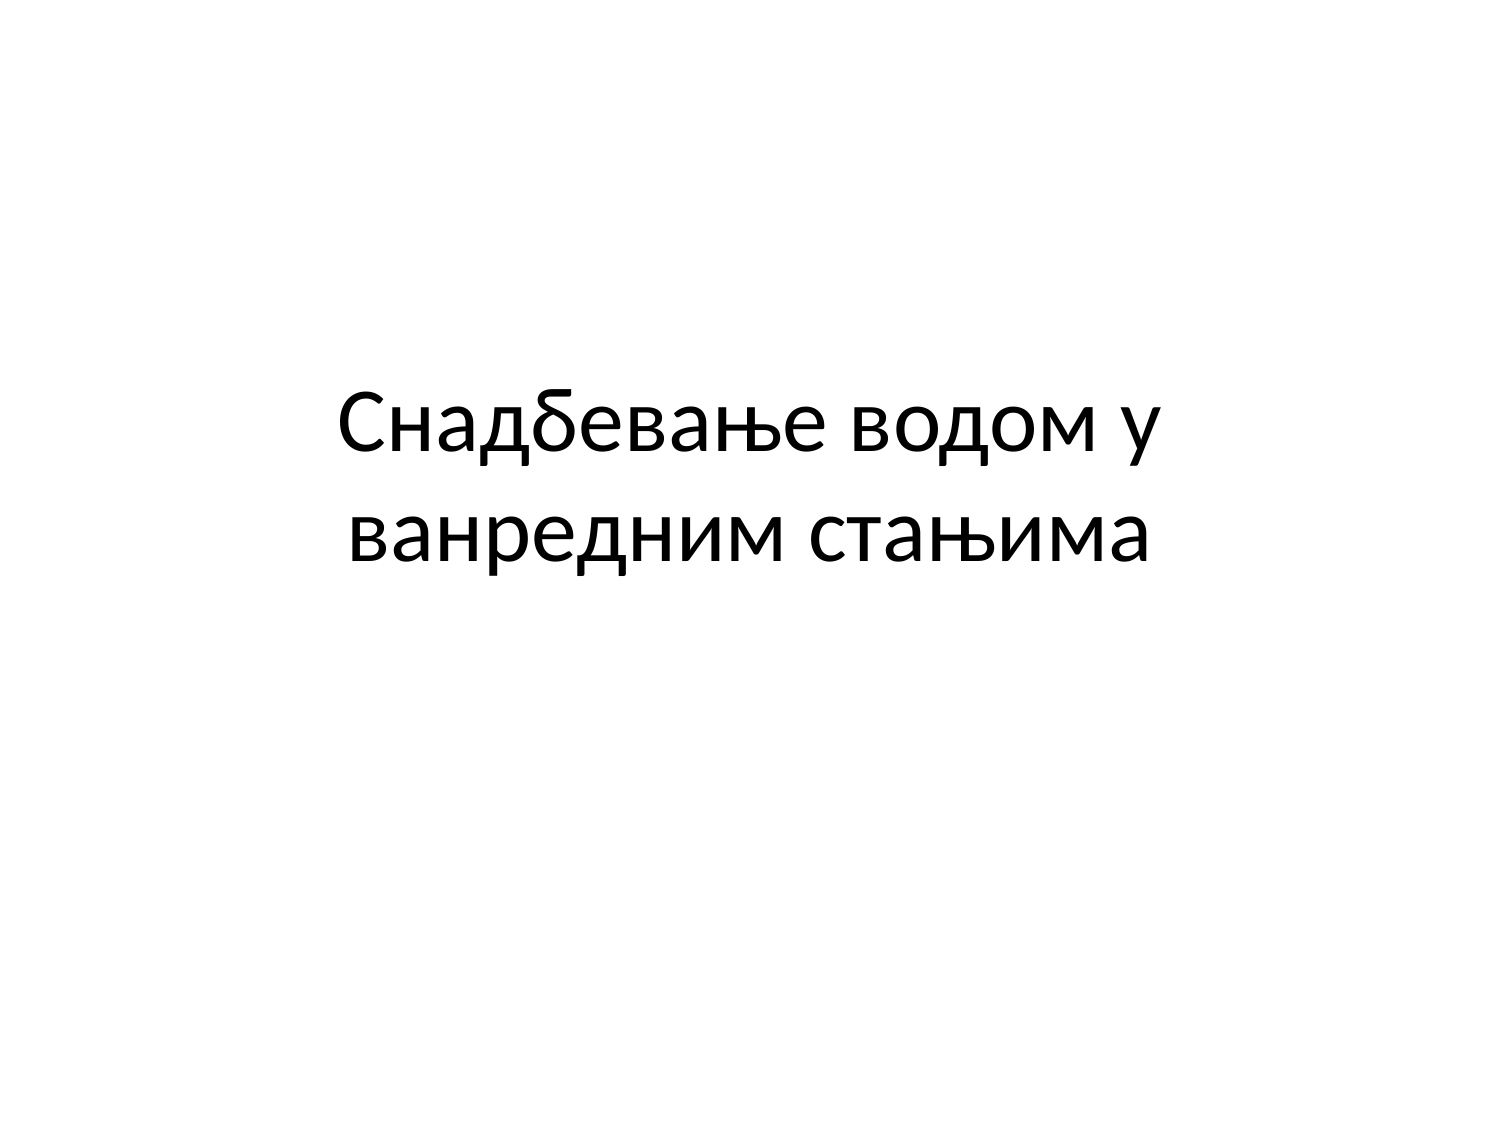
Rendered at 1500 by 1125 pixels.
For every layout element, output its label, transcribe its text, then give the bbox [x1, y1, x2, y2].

title Снадбевање водом у ванредним стањима [112, 349, 1388, 591]
